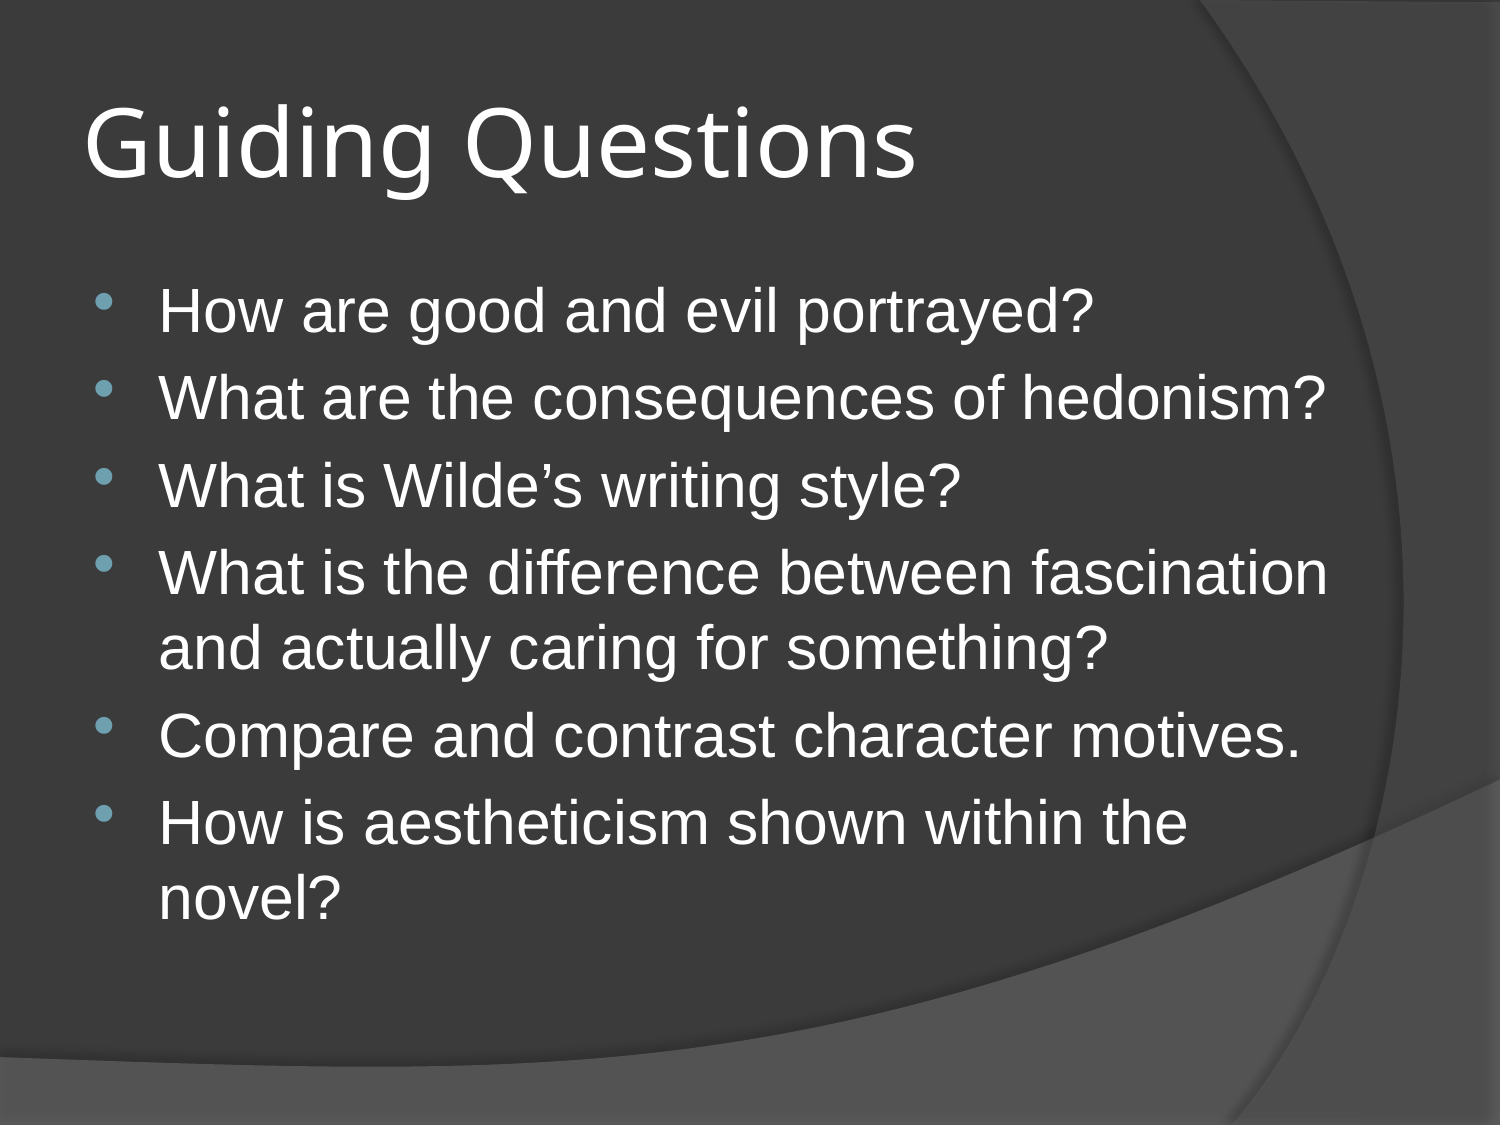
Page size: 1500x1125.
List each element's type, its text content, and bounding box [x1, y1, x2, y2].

title Guiding Questions [75, 45, 1300, 233]
list How are good and evil portrayed? What are the consequences of hedonism? What is Wilde’s writing style? What is the difference between fascination and actually caring for something? Compare and contrast character motives. How is aestheticism shown within the novel? [75, 262, 1375, 1005]
